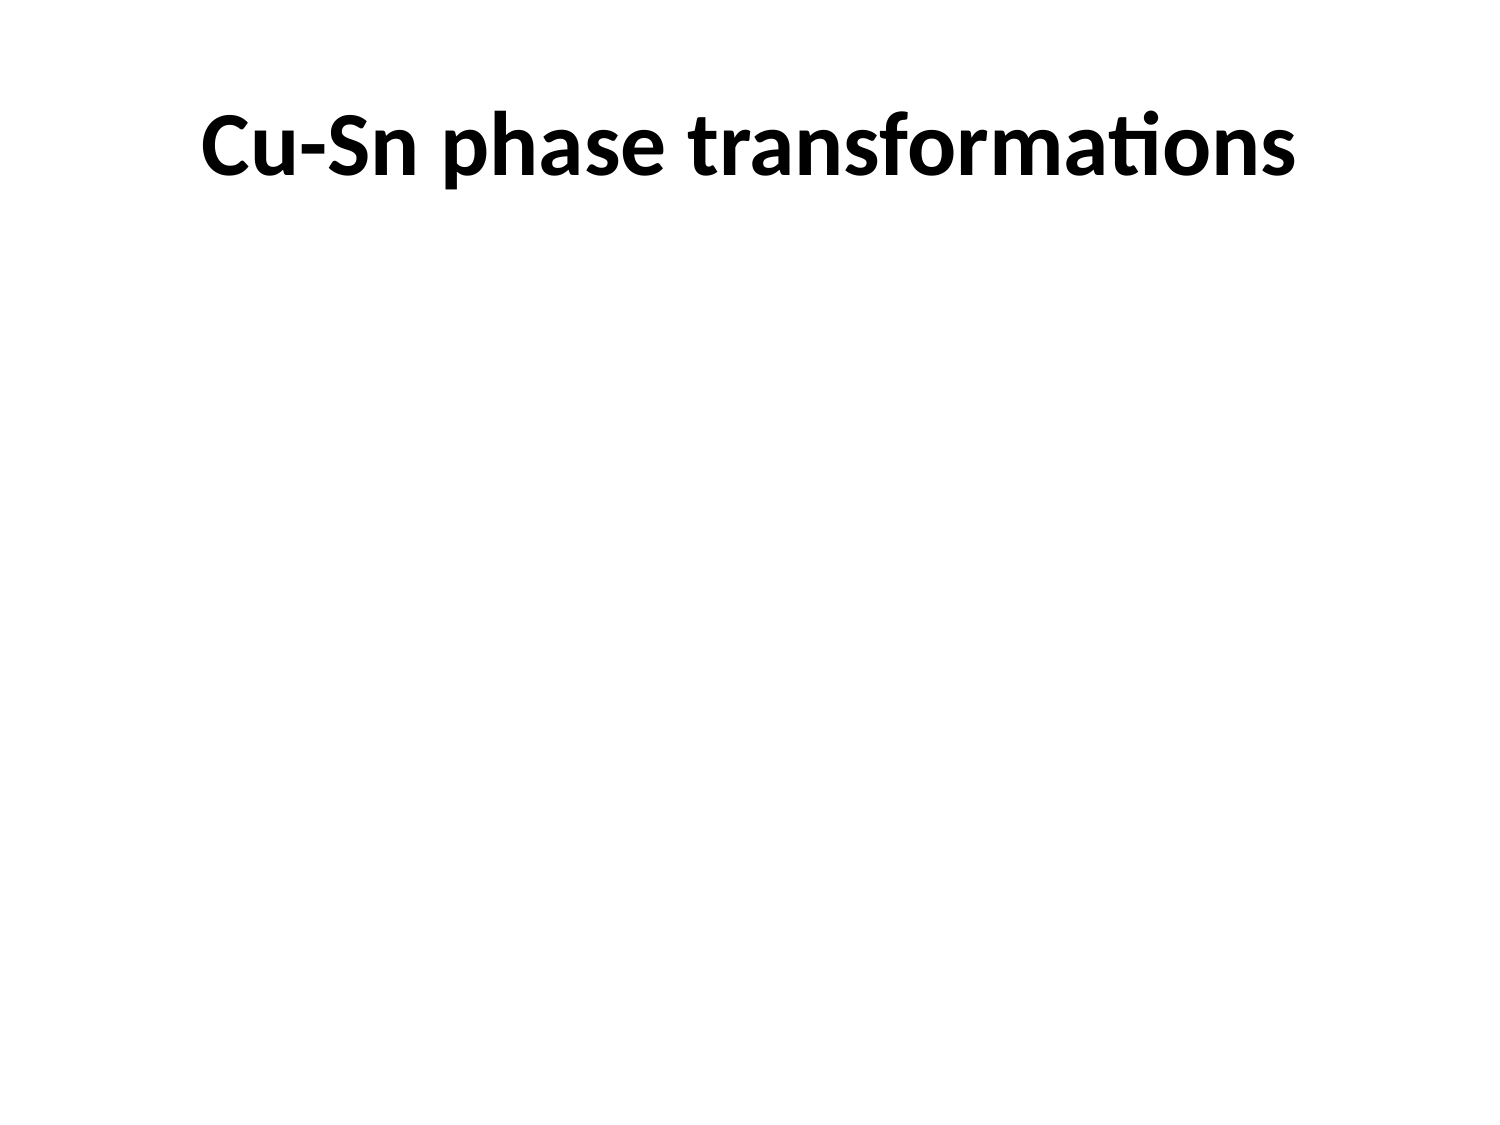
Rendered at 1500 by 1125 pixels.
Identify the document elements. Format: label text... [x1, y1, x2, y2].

title Cu-Sn phase transformations [75, 45, 1425, 233]
